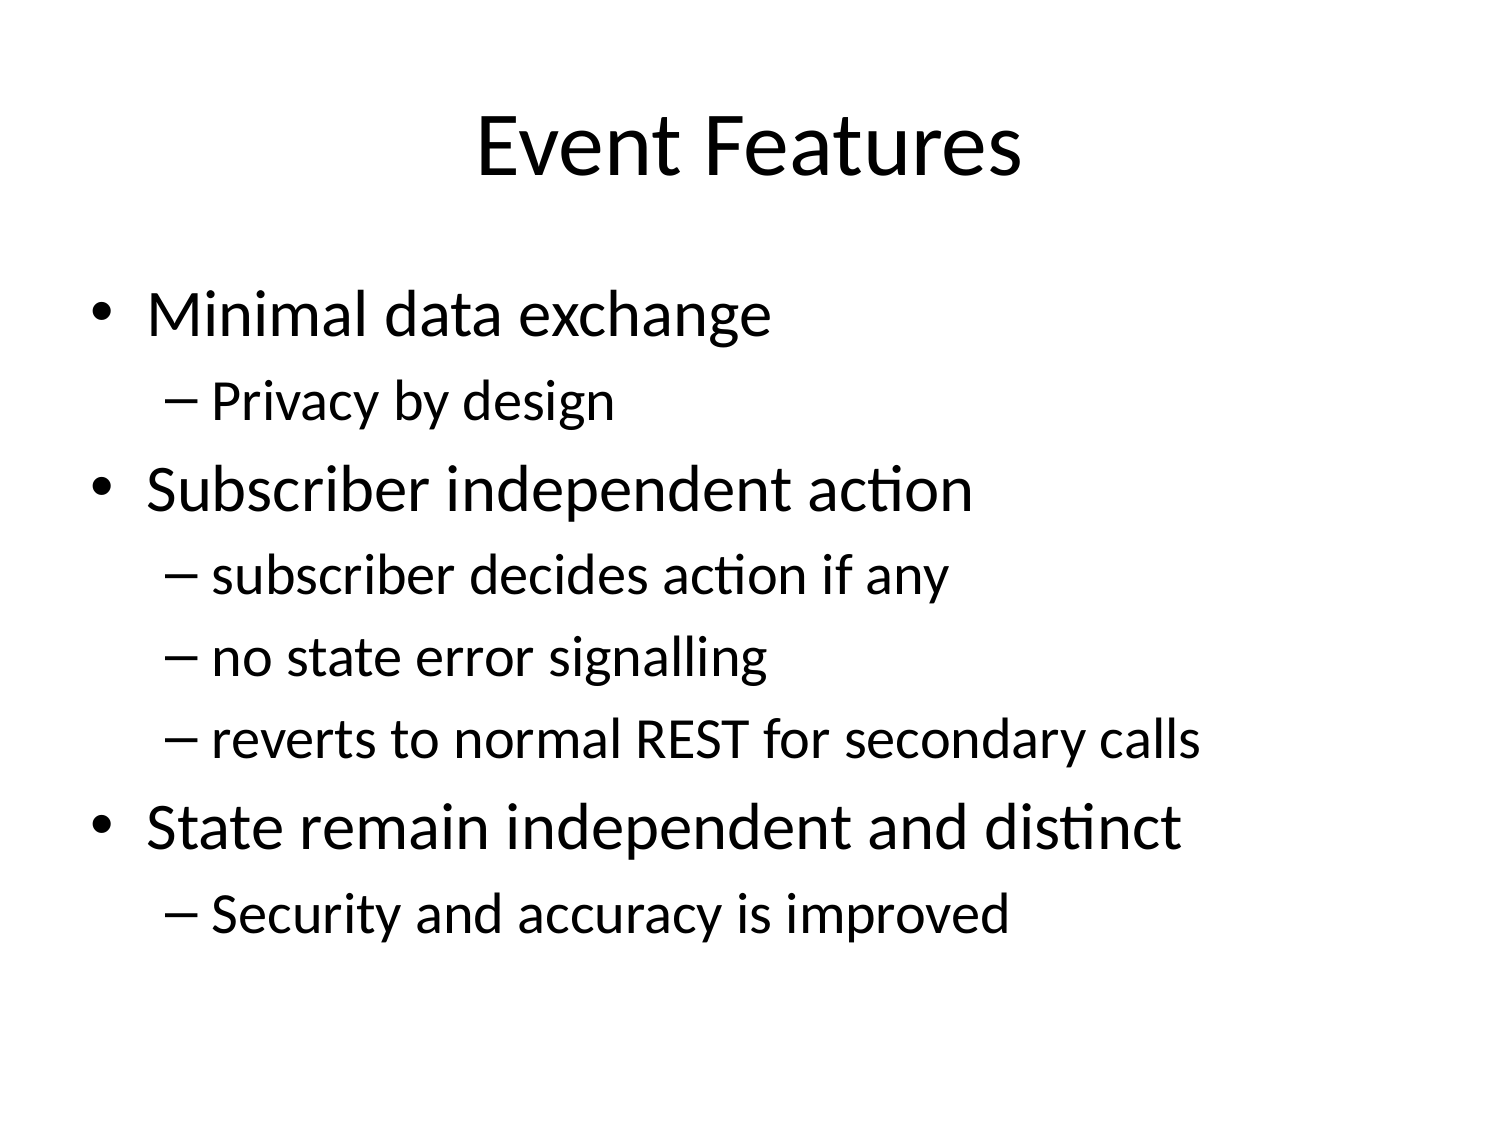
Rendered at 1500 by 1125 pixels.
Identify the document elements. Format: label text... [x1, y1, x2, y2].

list Minimal data exchange Privacy by design Subscriber independent action subscriber decides action if any no state error signalling reverts to normal REST for secondary calls State remain independent and distinct Security and accuracy is improved [75, 262, 1425, 1005]
title Event Features [75, 45, 1425, 233]
